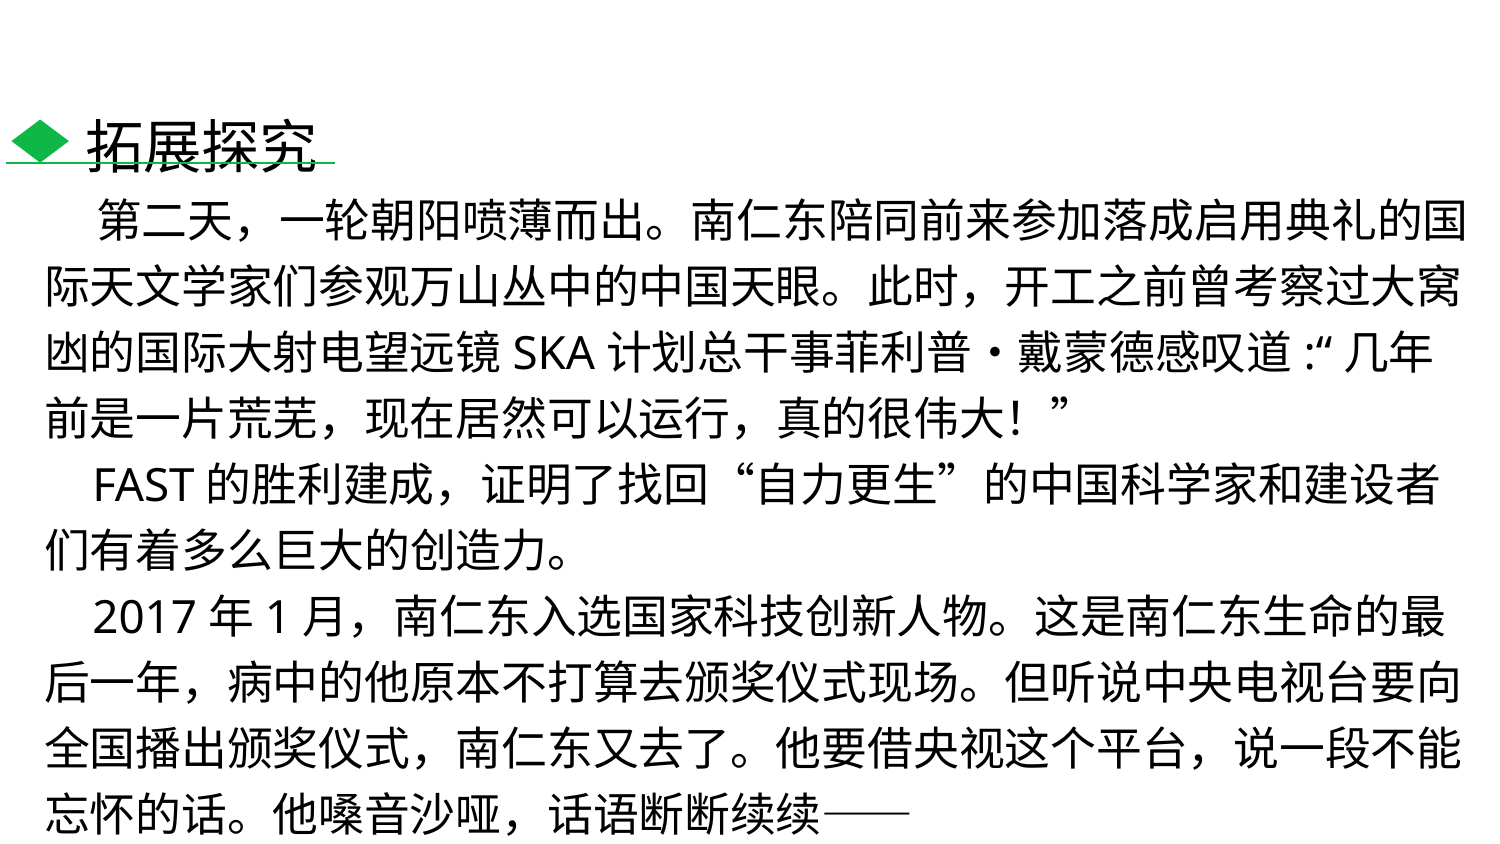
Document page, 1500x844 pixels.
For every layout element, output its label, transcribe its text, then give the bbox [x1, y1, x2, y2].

text_box 第二天，一轮朝阳喷薄而出。南仁东陪同前来参加落成启用典礼的国际天文学家们参观万山丛中的中国天眼。此时，开工之前曾考察过大窝凼的国际大射电望远镜SKA计划总干事菲利普•戴蒙德感叹道:“几年前是一片荒芜，现在居然可以运行，真的很伟大！” FAST的胜利建成，证明了找回“自力更生”的中国科学家和建设者们有着多么巨大的创造力。 2017年1月，南仁东入选国家科技创新人物。这是南仁东生命的最后一年，病中的他原本不打算去颁奖仪式现场。但听说中央电视台要向全国播出颁奖仪式，南仁东又去了。他要借央视这个平台，说一段不能忘怀的话。他嗓音沙哑，话语断断续续—— [29, 173, 1495, 844]
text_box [5, 102, 336, 189]
